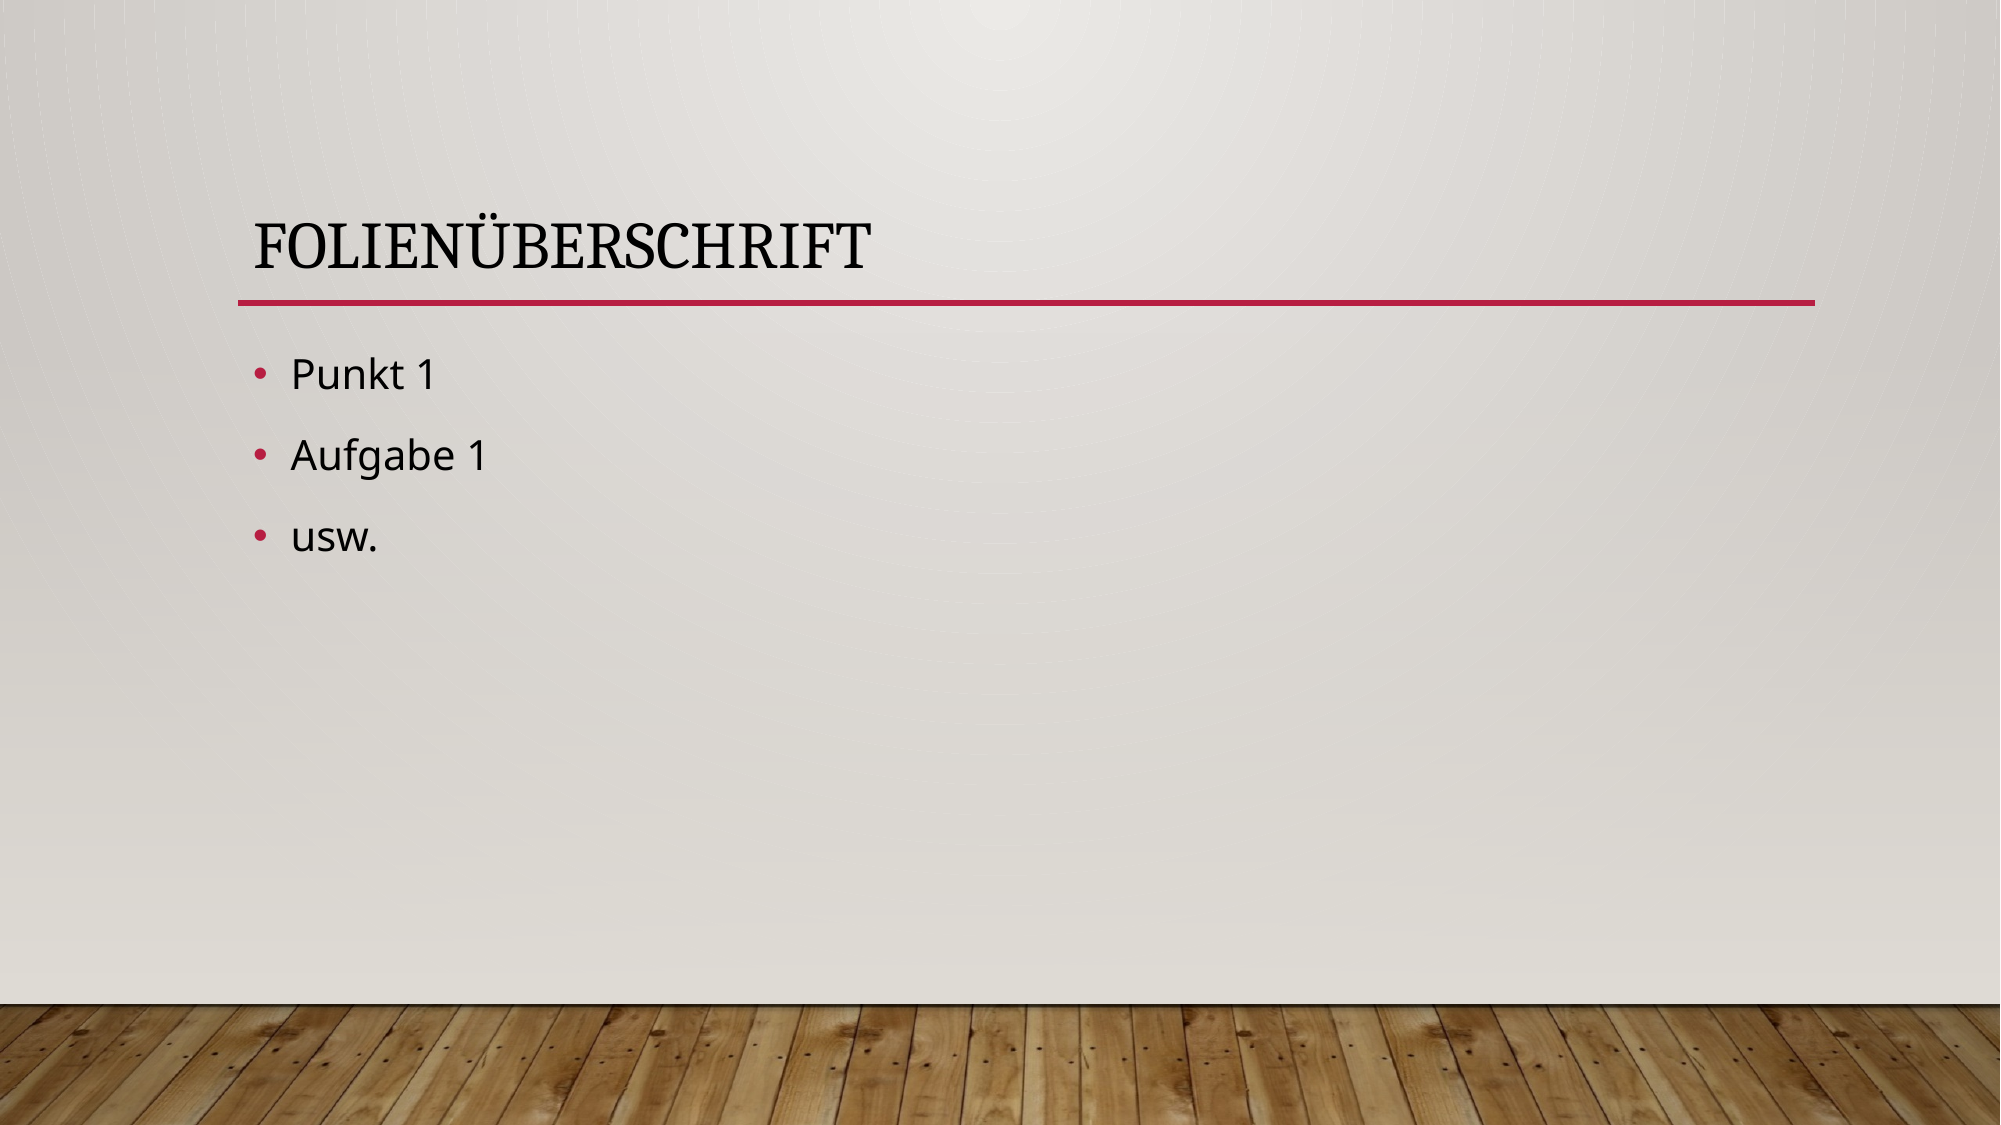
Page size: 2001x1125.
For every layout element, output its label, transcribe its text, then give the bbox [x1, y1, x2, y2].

picture [0, 1004, 2000, 1125]
title Folienüberschrift [238, 131, 1814, 305]
list Punkt 1 Aufgabe 1 usw. [238, 330, 1814, 897]
